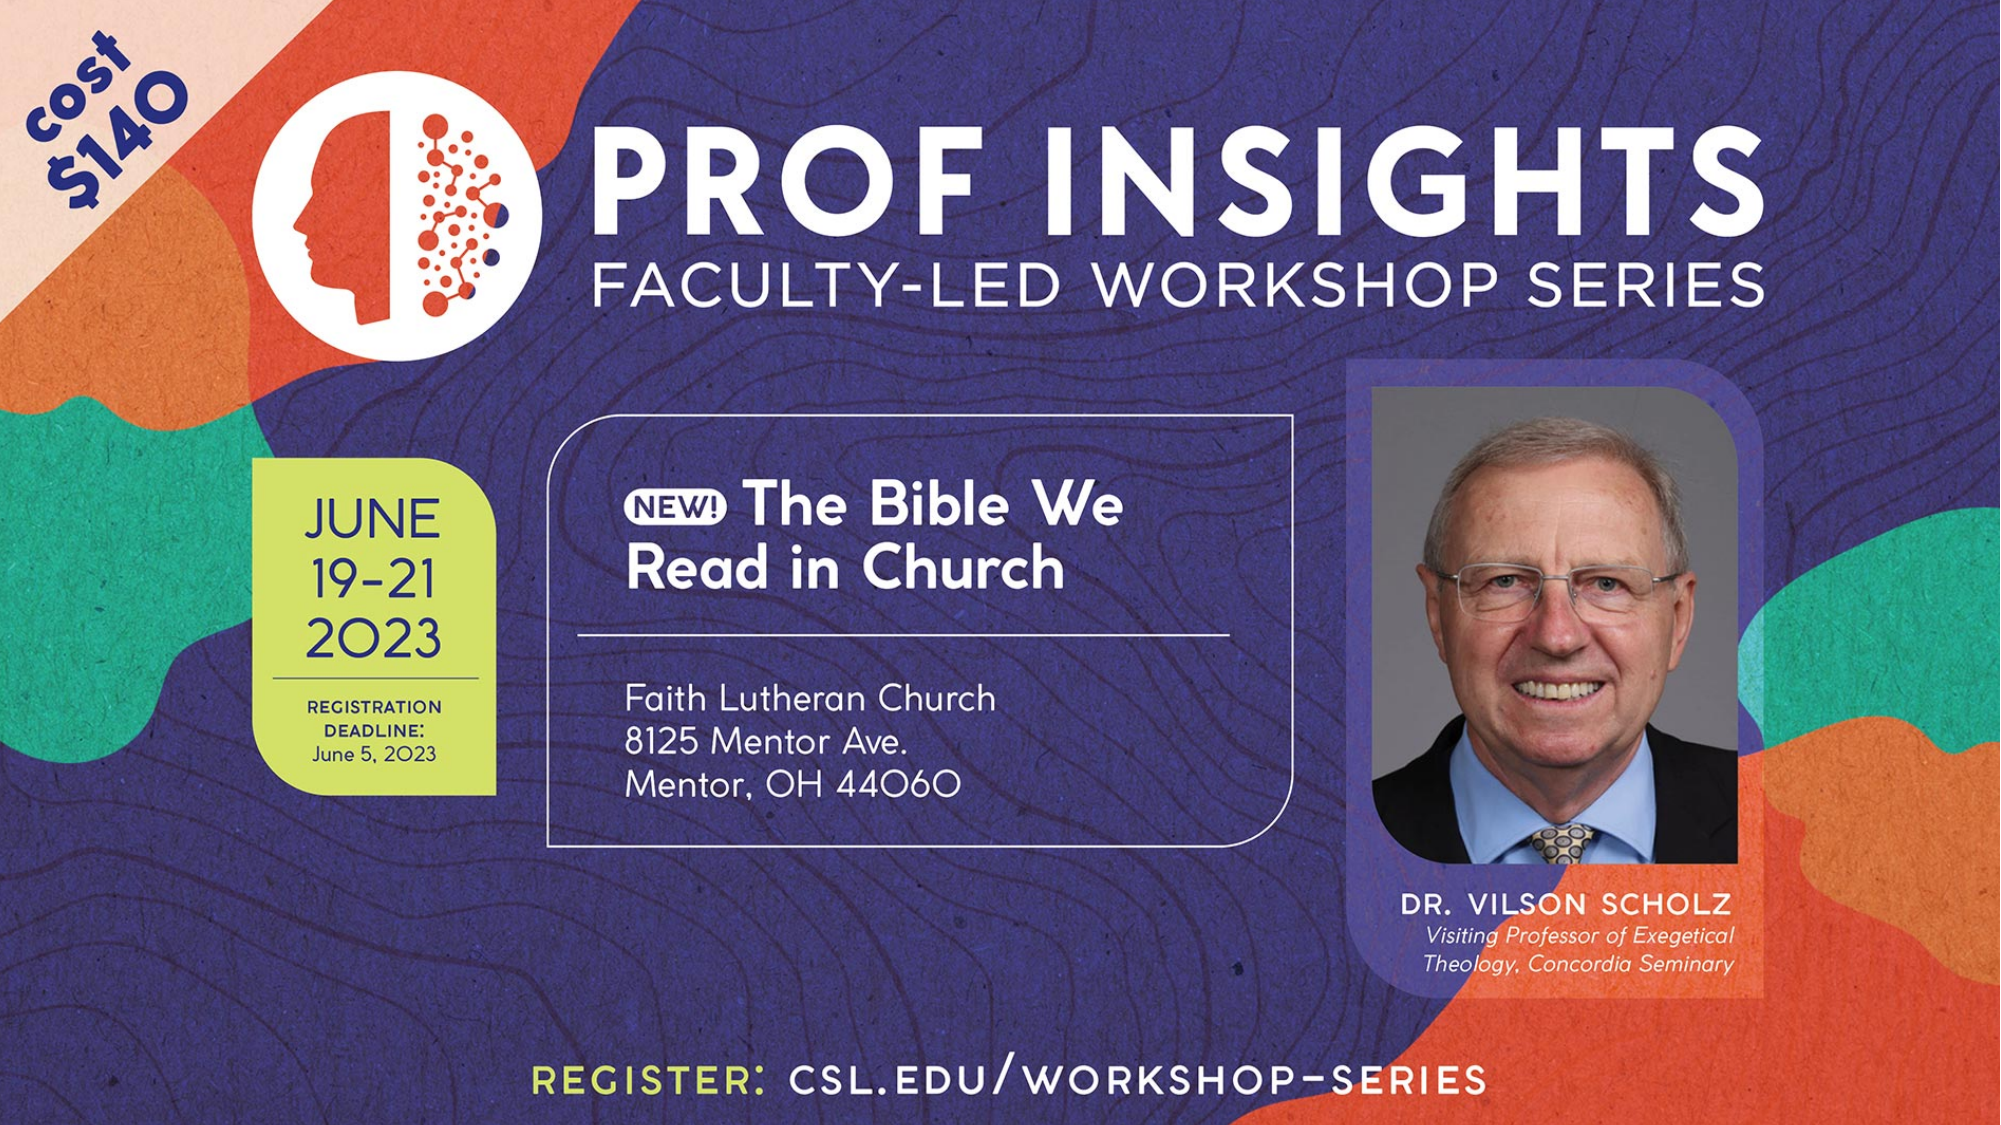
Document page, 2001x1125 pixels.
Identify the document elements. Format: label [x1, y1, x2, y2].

list [0, 0, 2000, 1125]
